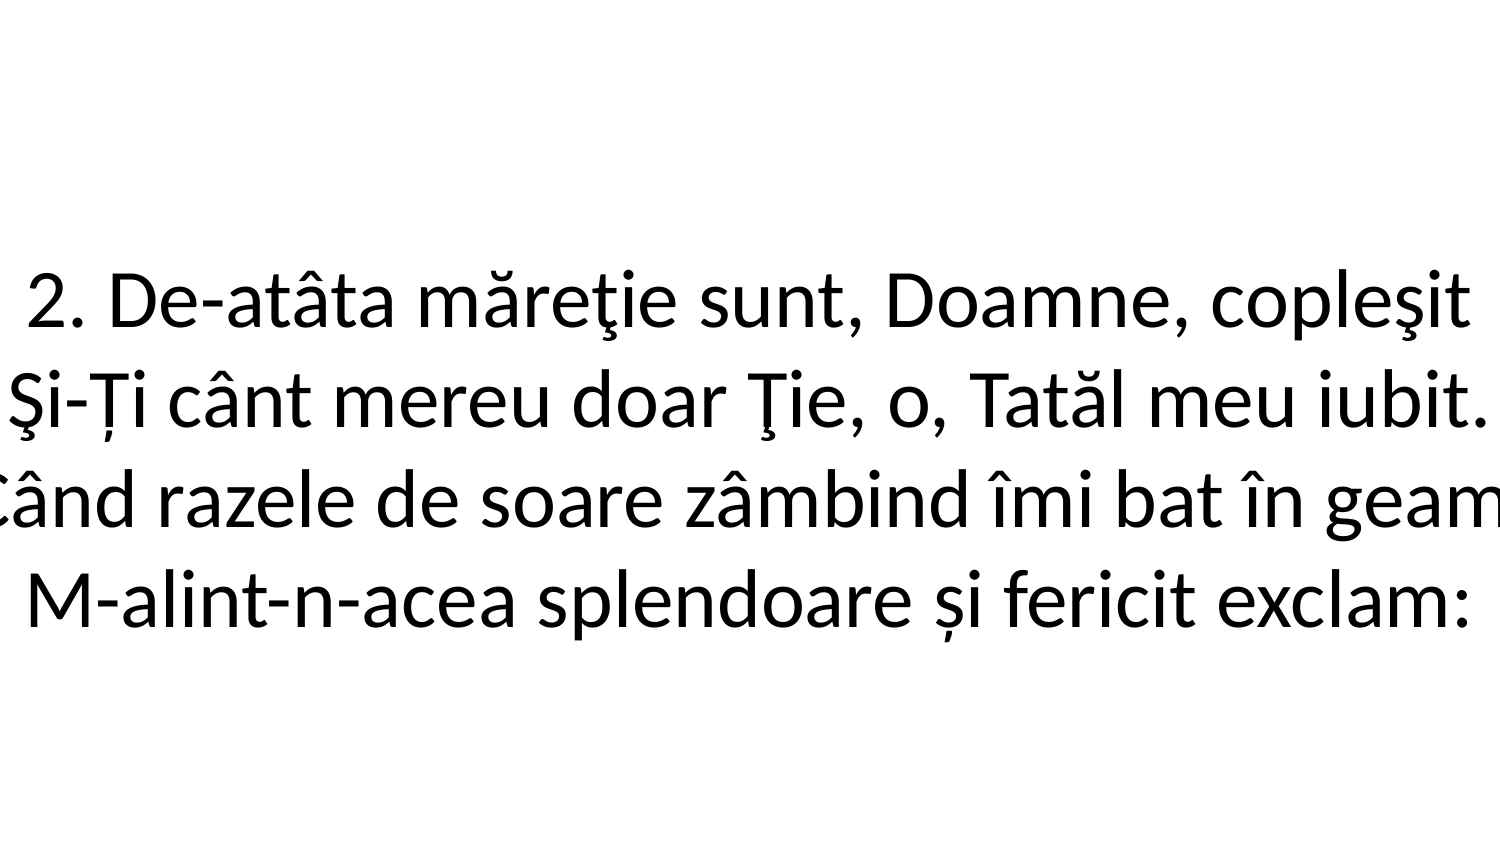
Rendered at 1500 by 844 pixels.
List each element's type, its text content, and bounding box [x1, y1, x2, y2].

text_box 2. De-atâta măreţie sunt, Doamne, copleşit Şi-Ți cânt mereu doar Ţie, o, Tatăl meu iubit. Când razele de soare zâmbind îmi bat în geam, M-alint-n-acea splendoare și fericit exclam: [0, 192, 1500, 652]
